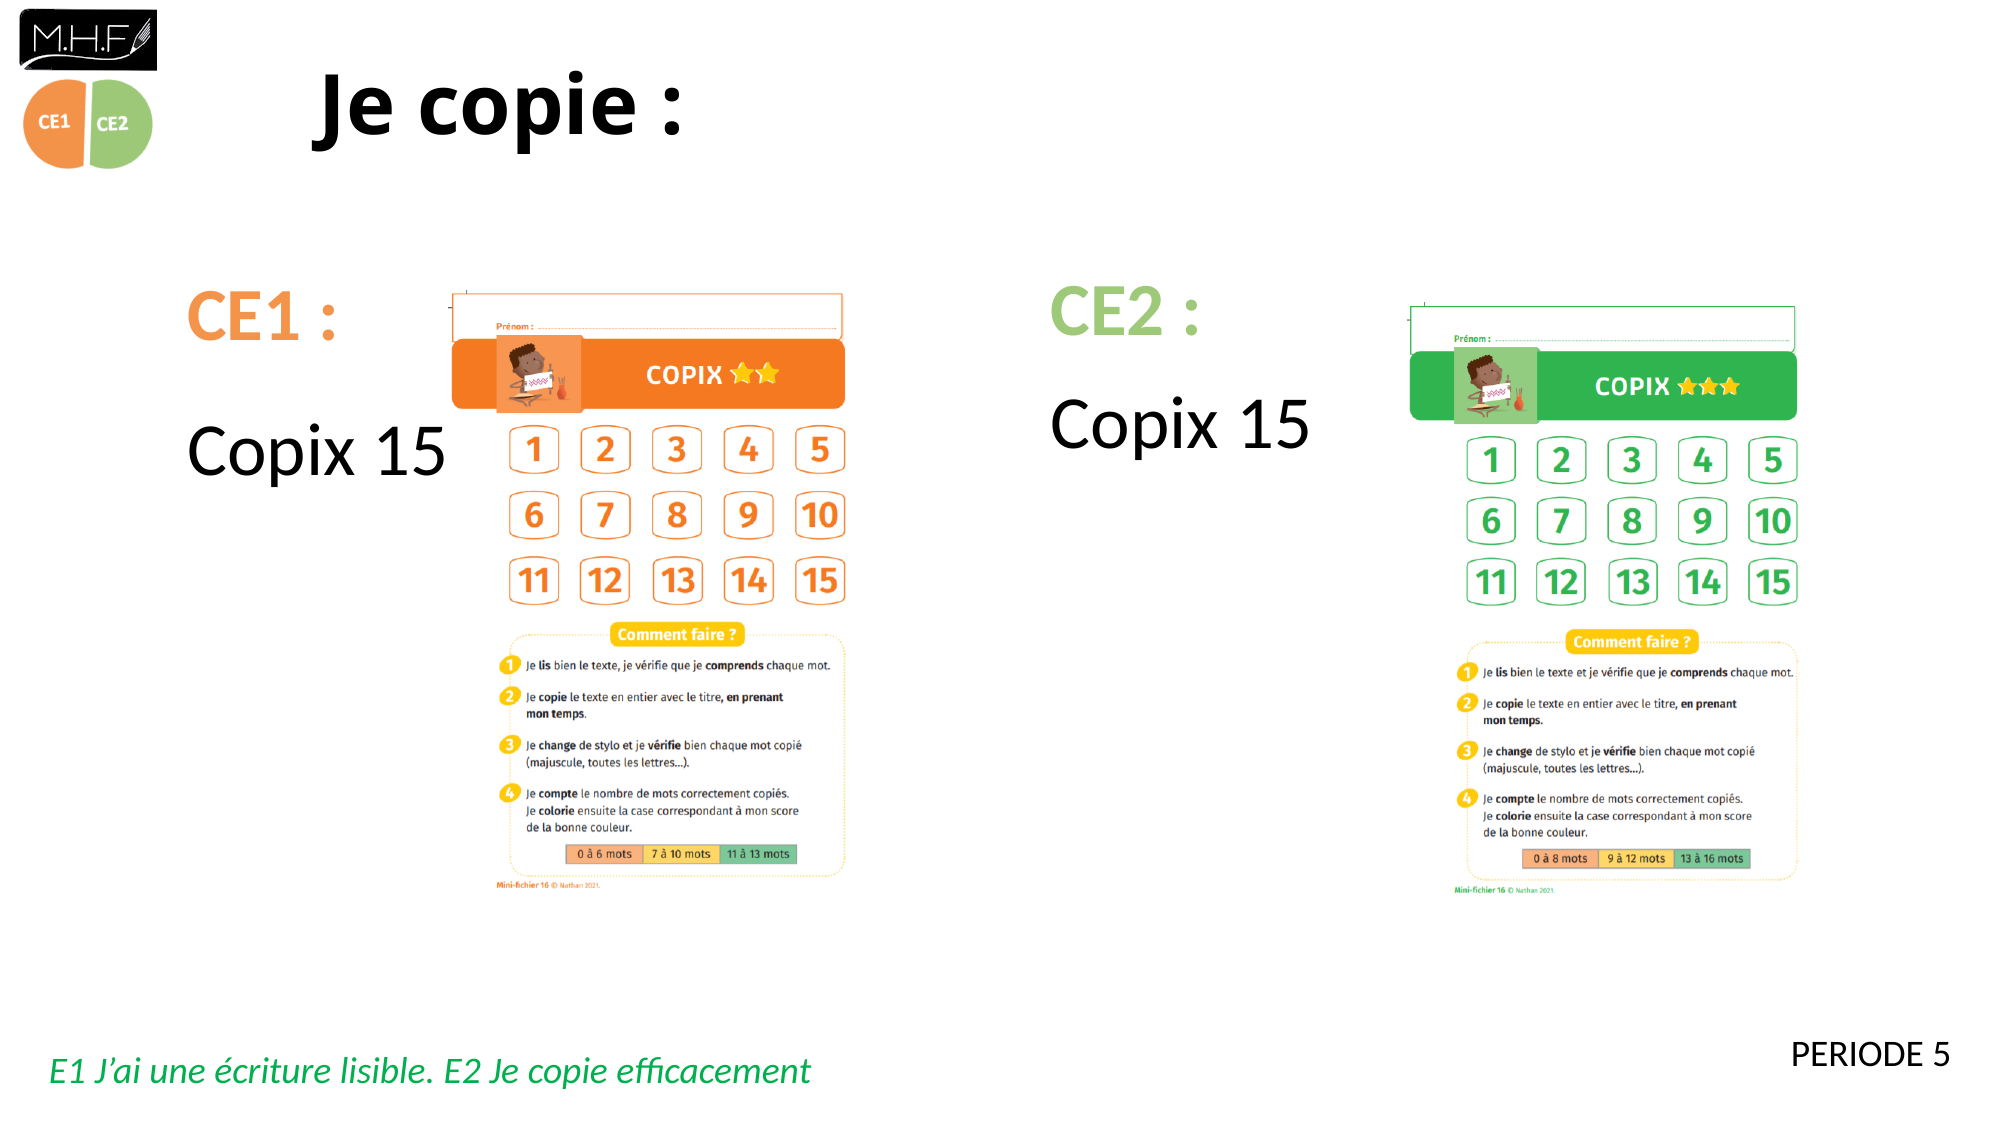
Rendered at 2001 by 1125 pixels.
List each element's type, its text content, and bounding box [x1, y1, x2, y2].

picture [1, 7, 177, 207]
picture [448, 290, 864, 897]
text_box E1 J’ai une écriture lisible. E2 Je copie efficacement [33, 1038, 973, 1125]
text_box Je copie : [303, 7, 1549, 208]
text_box CE1 : Copix 15 [172, 213, 799, 723]
picture [1407, 302, 1823, 901]
text_box CE2 : Copix 15 [1035, 246, 1933, 563]
text_box PERIODE 5 [1362, 1021, 1967, 1082]
